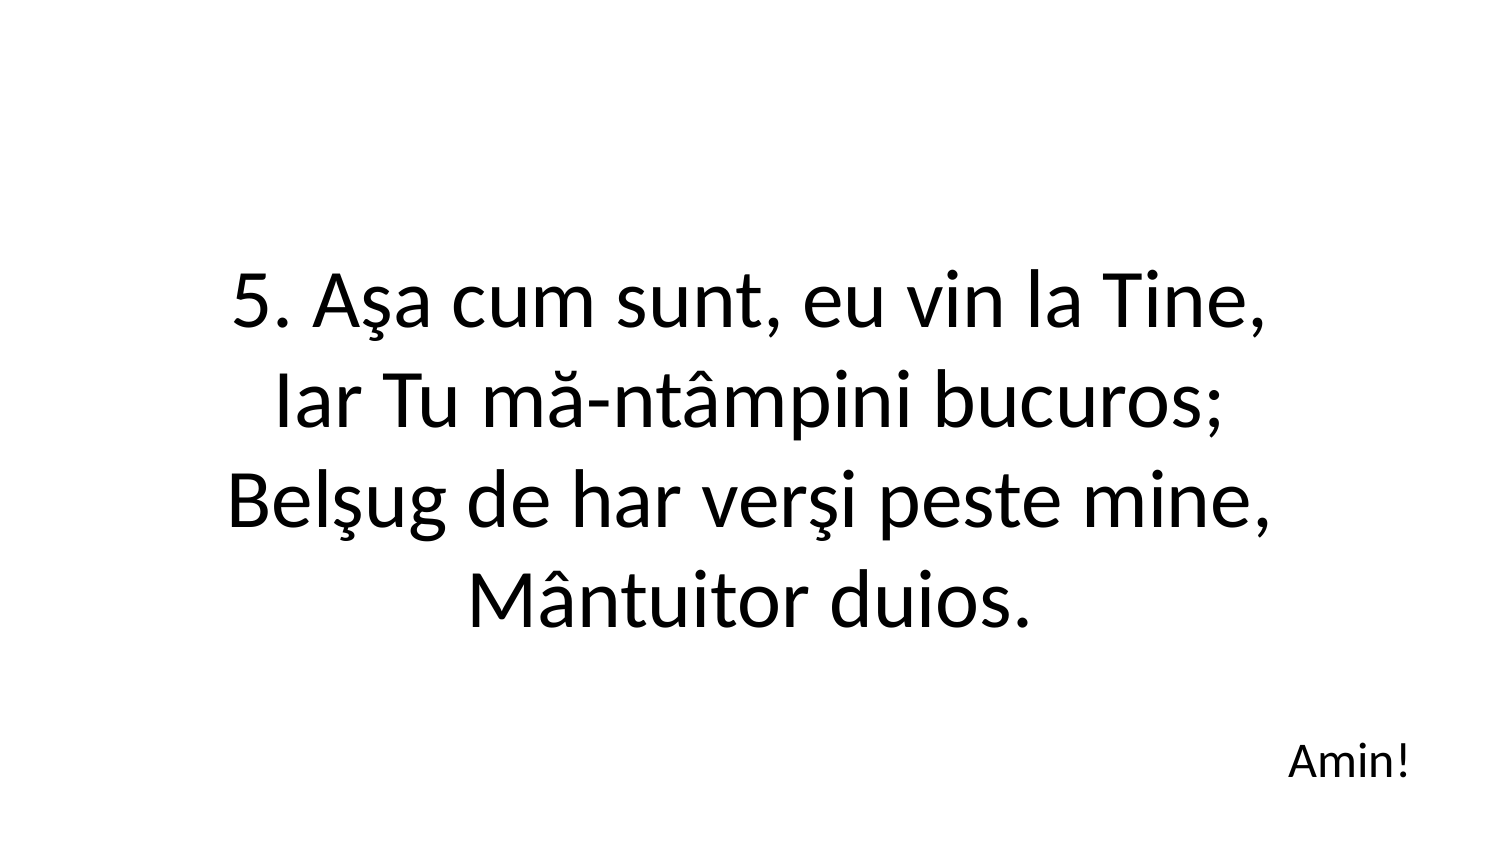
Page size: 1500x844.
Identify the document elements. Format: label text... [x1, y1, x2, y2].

text_box Amin! [1273, 674, 1427, 795]
text_box 5. Aşa cum sunt, eu vin la Tine, Iar Tu mă-ntâmpini bucuros; Belşug de har verşi peste mine, Mântuitor duios. [211, 192, 1289, 652]
